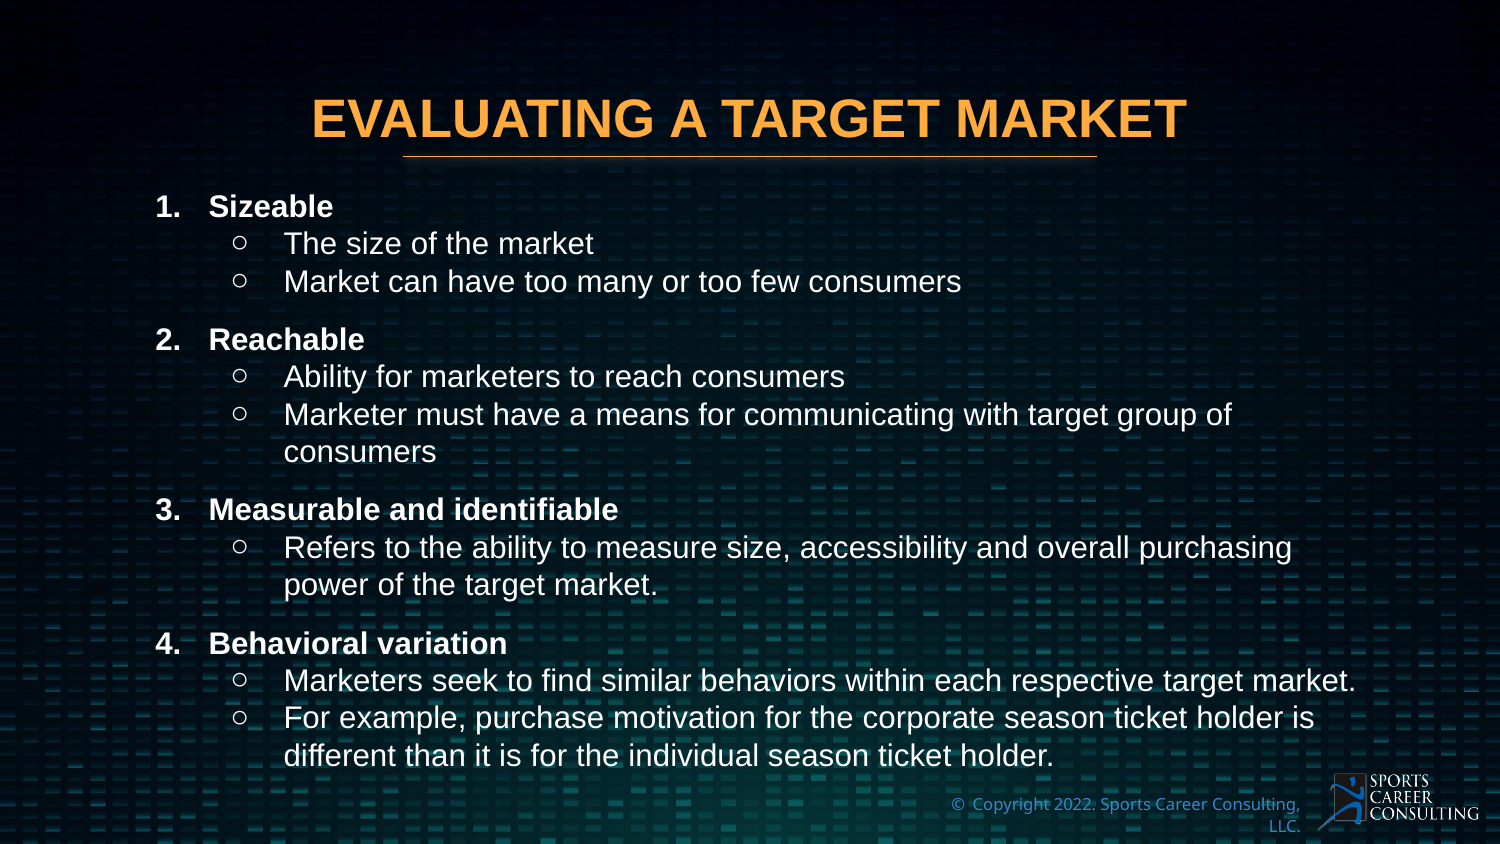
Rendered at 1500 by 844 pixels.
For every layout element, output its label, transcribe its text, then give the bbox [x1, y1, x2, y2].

text_box EVALUATING A TARGET MARKET [244, 64, 1256, 163]
picture [0, 0, 1500, 844]
text_box Sizeable The size of the market Market can have too many or too few consumers Reachable Ability for marketers to reach consumers Marketer must have a means for communicating with target group of consumers Measurable and identifiable Refers to the ability to measure size, accessibility and overall purchasing power of the target market. Behavioral variation Marketers seek to find similar behaviors within each respective target market. For example, purchase motivation for the corporate season ticket holder is different than it is for the individual season ticket holder. [118, 170, 1382, 788]
text_box © Copyright 2022. Sports Career Consulting, LLC. [905, 788, 1317, 844]
